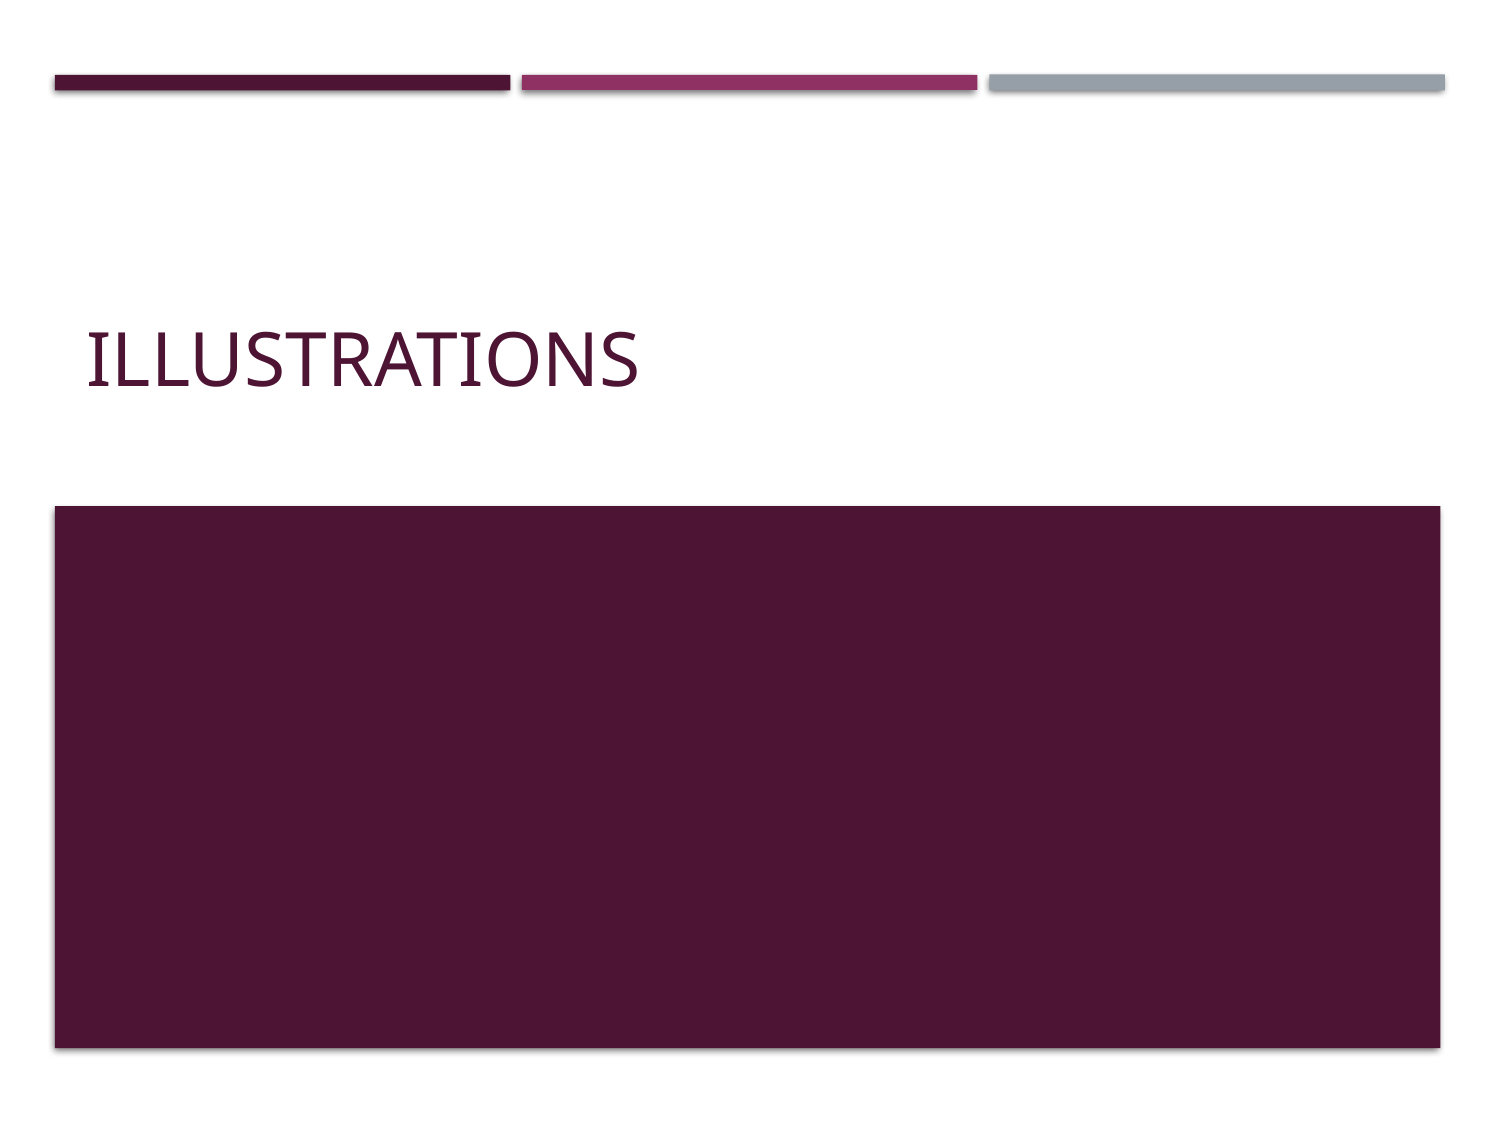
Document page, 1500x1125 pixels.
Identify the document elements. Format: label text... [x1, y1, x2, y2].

title Illustrations [71, 167, 1424, 410]
